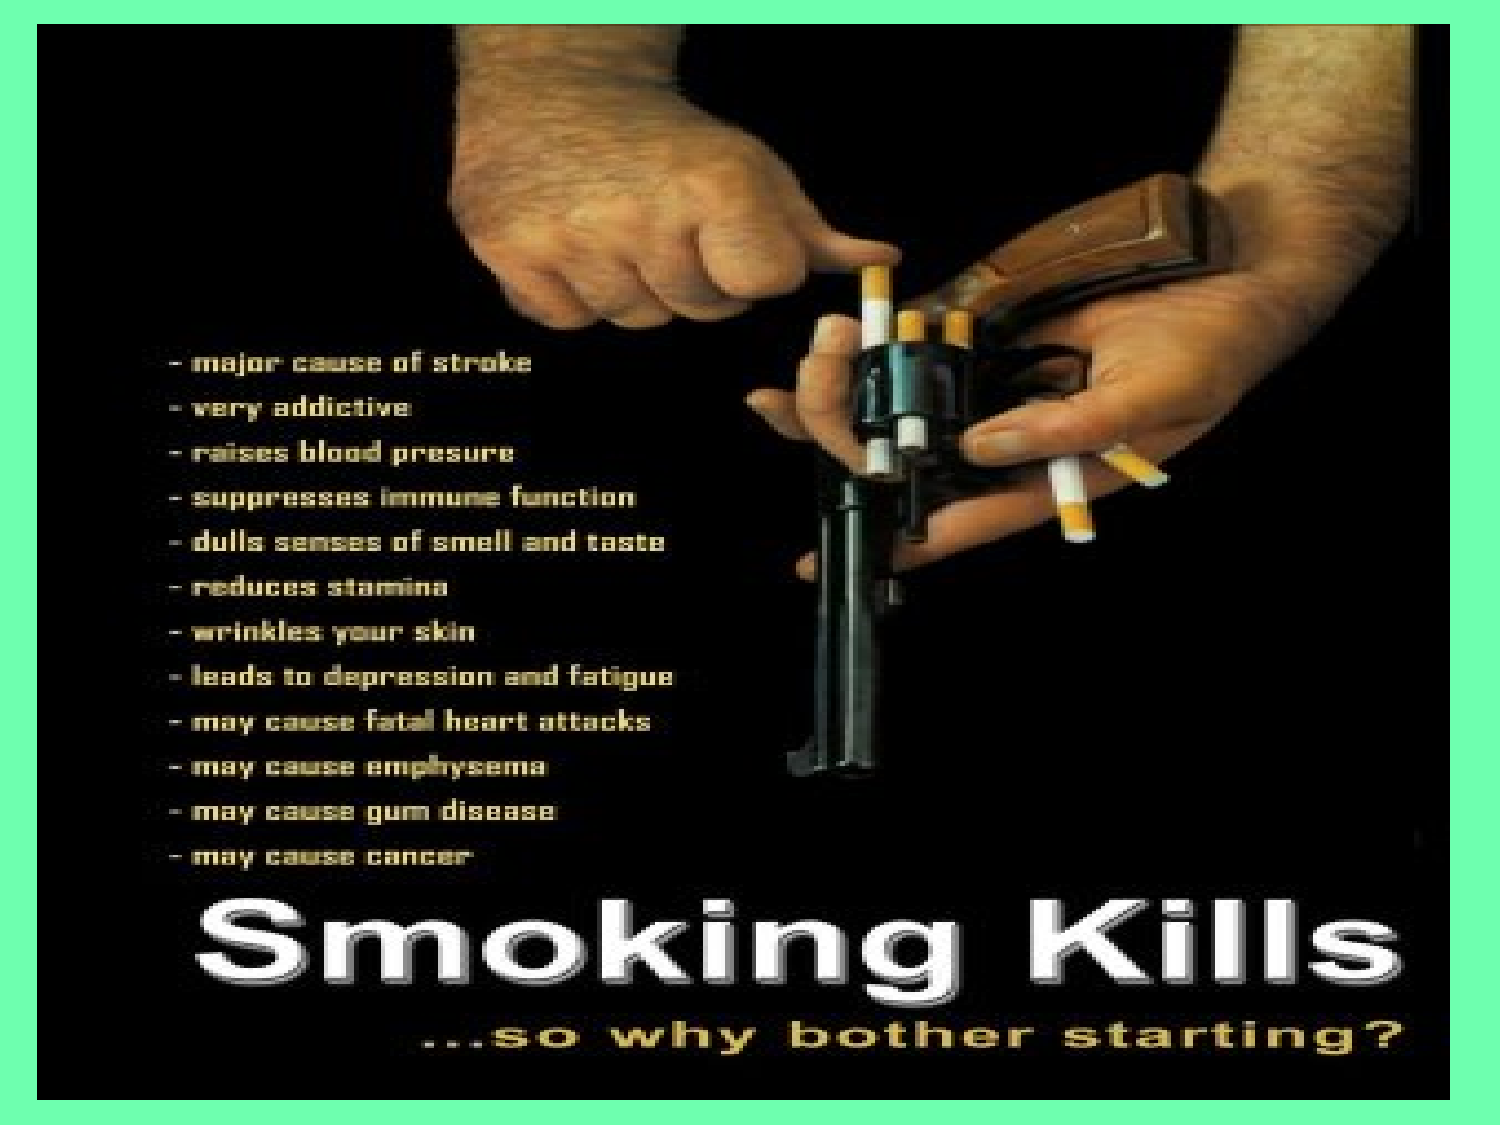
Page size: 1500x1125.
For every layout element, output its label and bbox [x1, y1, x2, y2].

picture [37, 24, 1451, 1101]
text_box [0, 0, 1500, 1125]
